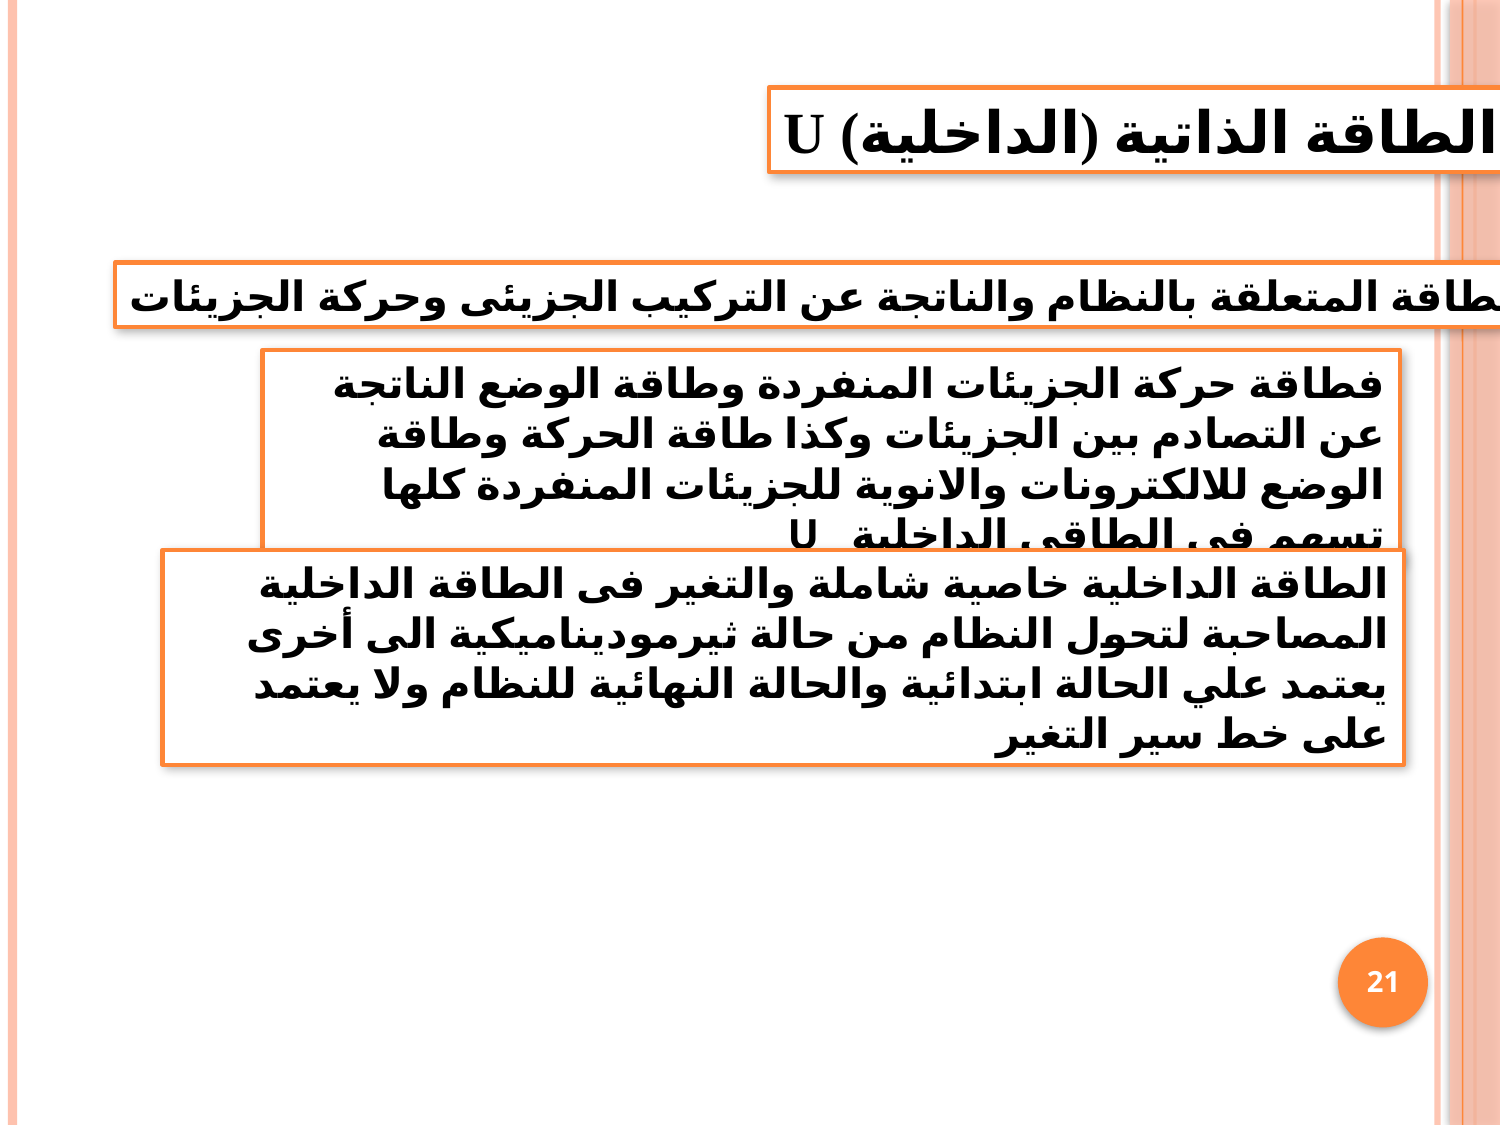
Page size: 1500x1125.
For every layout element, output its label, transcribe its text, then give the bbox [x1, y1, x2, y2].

text_box هى الطاقة المتعلقة بالنظام والناتجة عن التركيب الجزيئى وحركة الجزيئات. [113, 260, 1500, 329]
slide_number 21 [1333, 940, 1434, 1027]
text_box الطاقة الذاتية (الداخلية) U [767, 85, 1500, 174]
text_box فطاقة حركة الجزيئات المنفردة وطاقة الوضع الناتجة عن التصادم بين الجزيئات وكذا طاقة الحركة وطاقة الوضع للالكترونات والانوية للجزيئات المنفردة كلها تسهم في الطاقى الداخلية U [260, 348, 1402, 546]
text_box الطاقة الداخلية خاصية شاملة والتغير فى الطاقة الداخلية المصاحبة لتحول النظام من حالة ثيرموديناميكية الى أخرى يعتمد علي الحالة ابتدائية والحالة النهائية للنظام ولا يعتمد على خط سير التغير [160, 548, 1406, 767]
